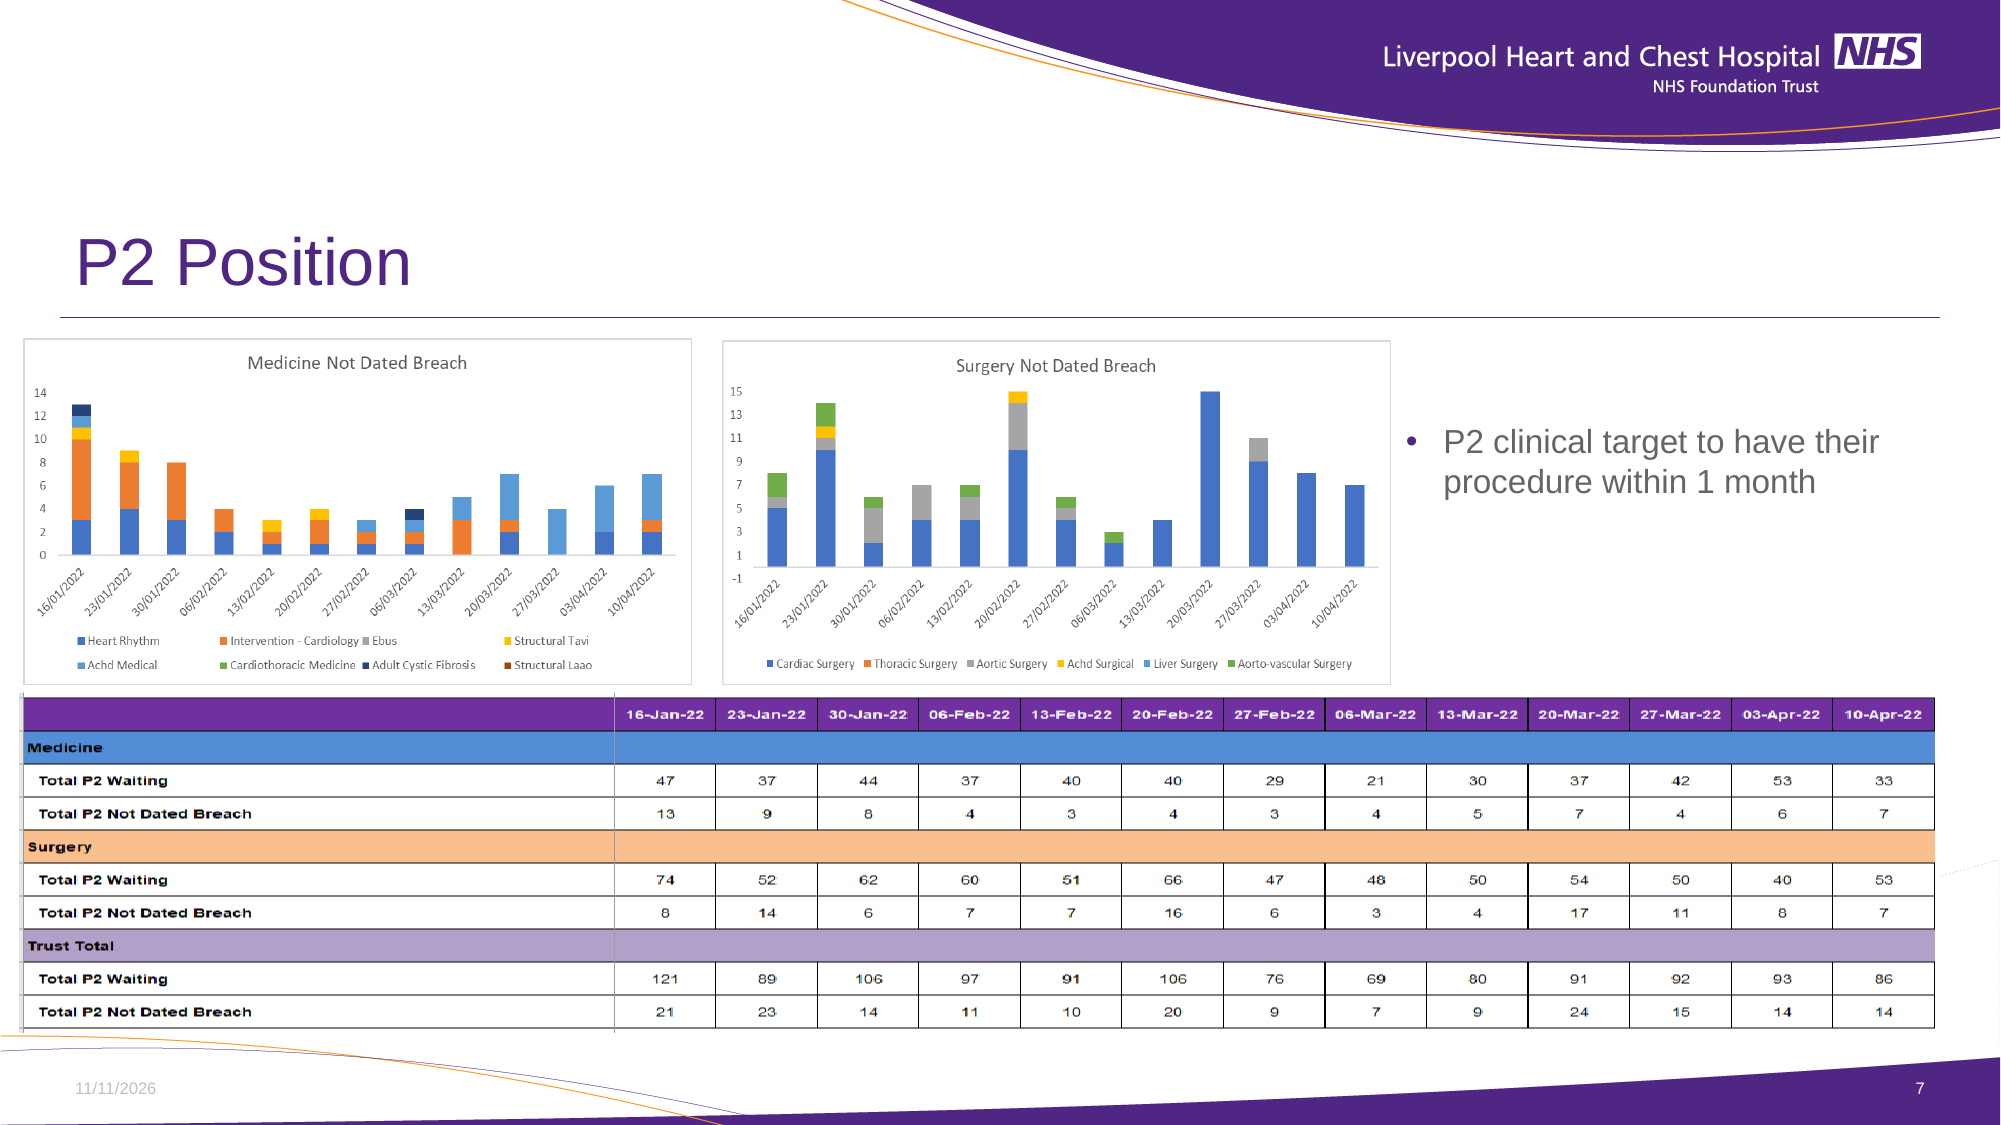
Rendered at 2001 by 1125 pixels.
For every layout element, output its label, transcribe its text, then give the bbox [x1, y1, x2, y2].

list P2 clinical target to have their procedure within 1 month [1391, 352, 1968, 634]
slide_number 7 [1489, 1058, 1940, 1118]
picture [0, 0, 2001, 1125]
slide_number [60, 1058, 511, 1118]
title P2 Position [60, 169, 1940, 308]
